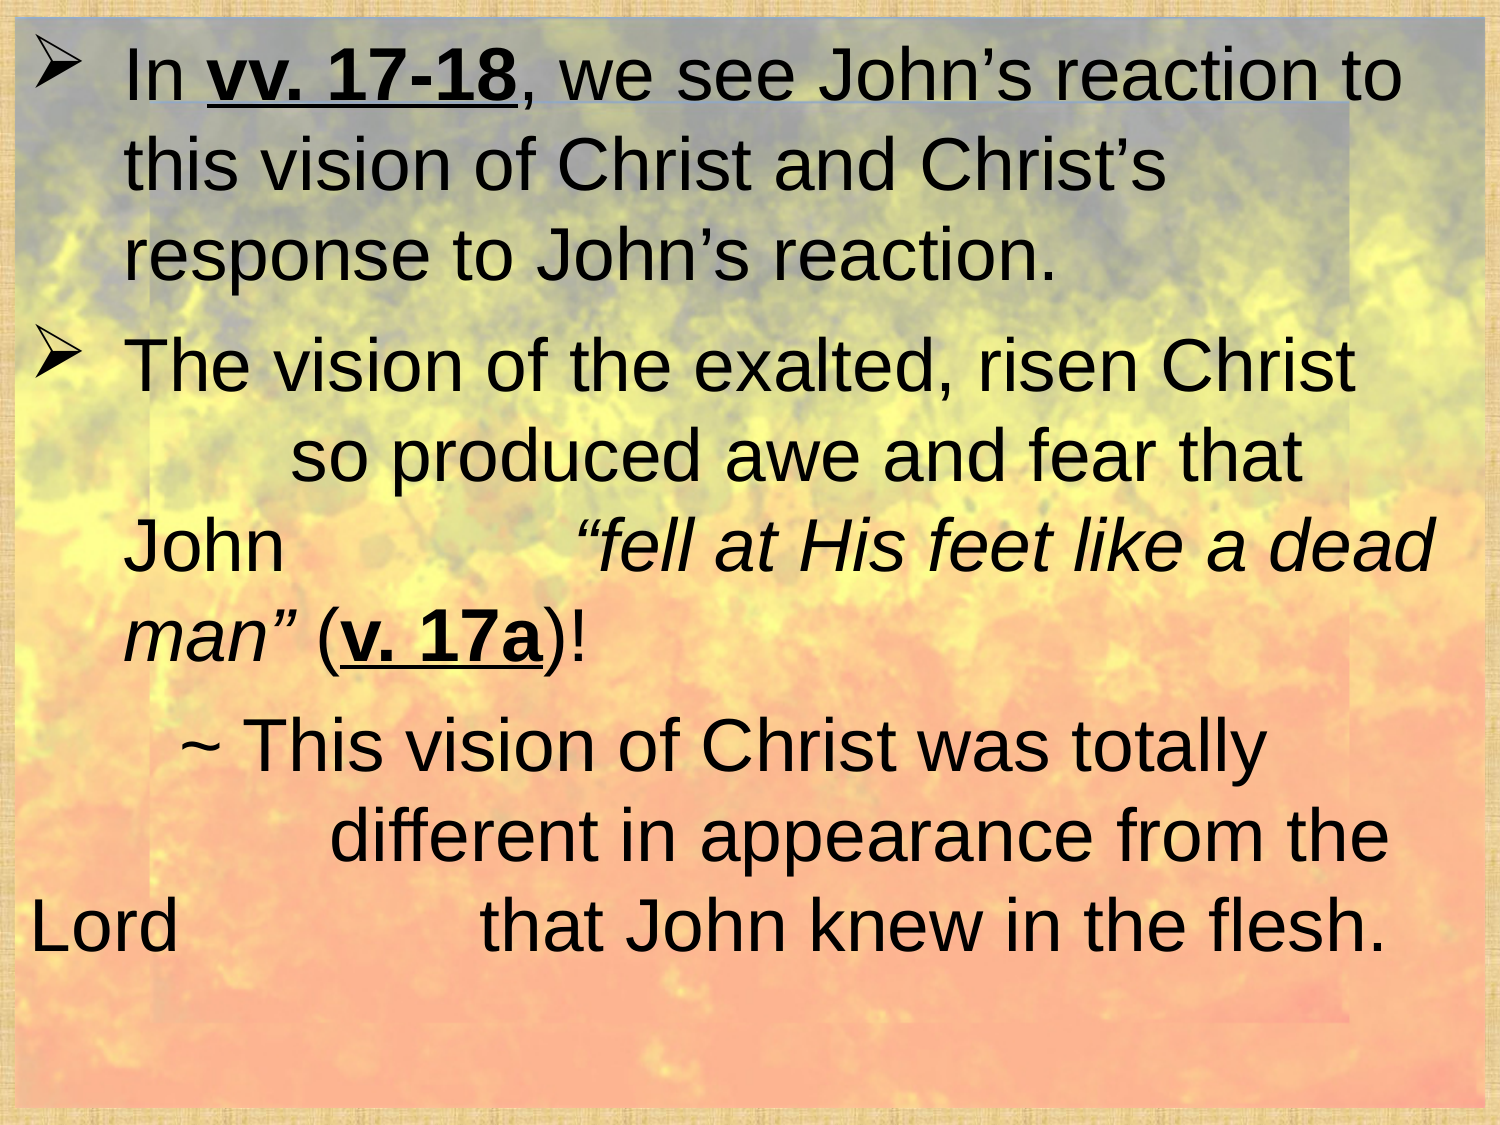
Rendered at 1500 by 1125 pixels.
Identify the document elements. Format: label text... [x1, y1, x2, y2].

subtitle In vv. 17-18, we see John’s reaction to this vision of Christ and Christ’s response to John’s reaction. The vision of the exalted, risen Christ so produced awe and fear that John “fell at His feet like a dead man” (v. 17a)! ~ This vision of Christ was totally different in appearance from the Lord that John knew in the flesh. [14, 17, 1486, 1108]
picture [0, 0, 1500, 1125]
